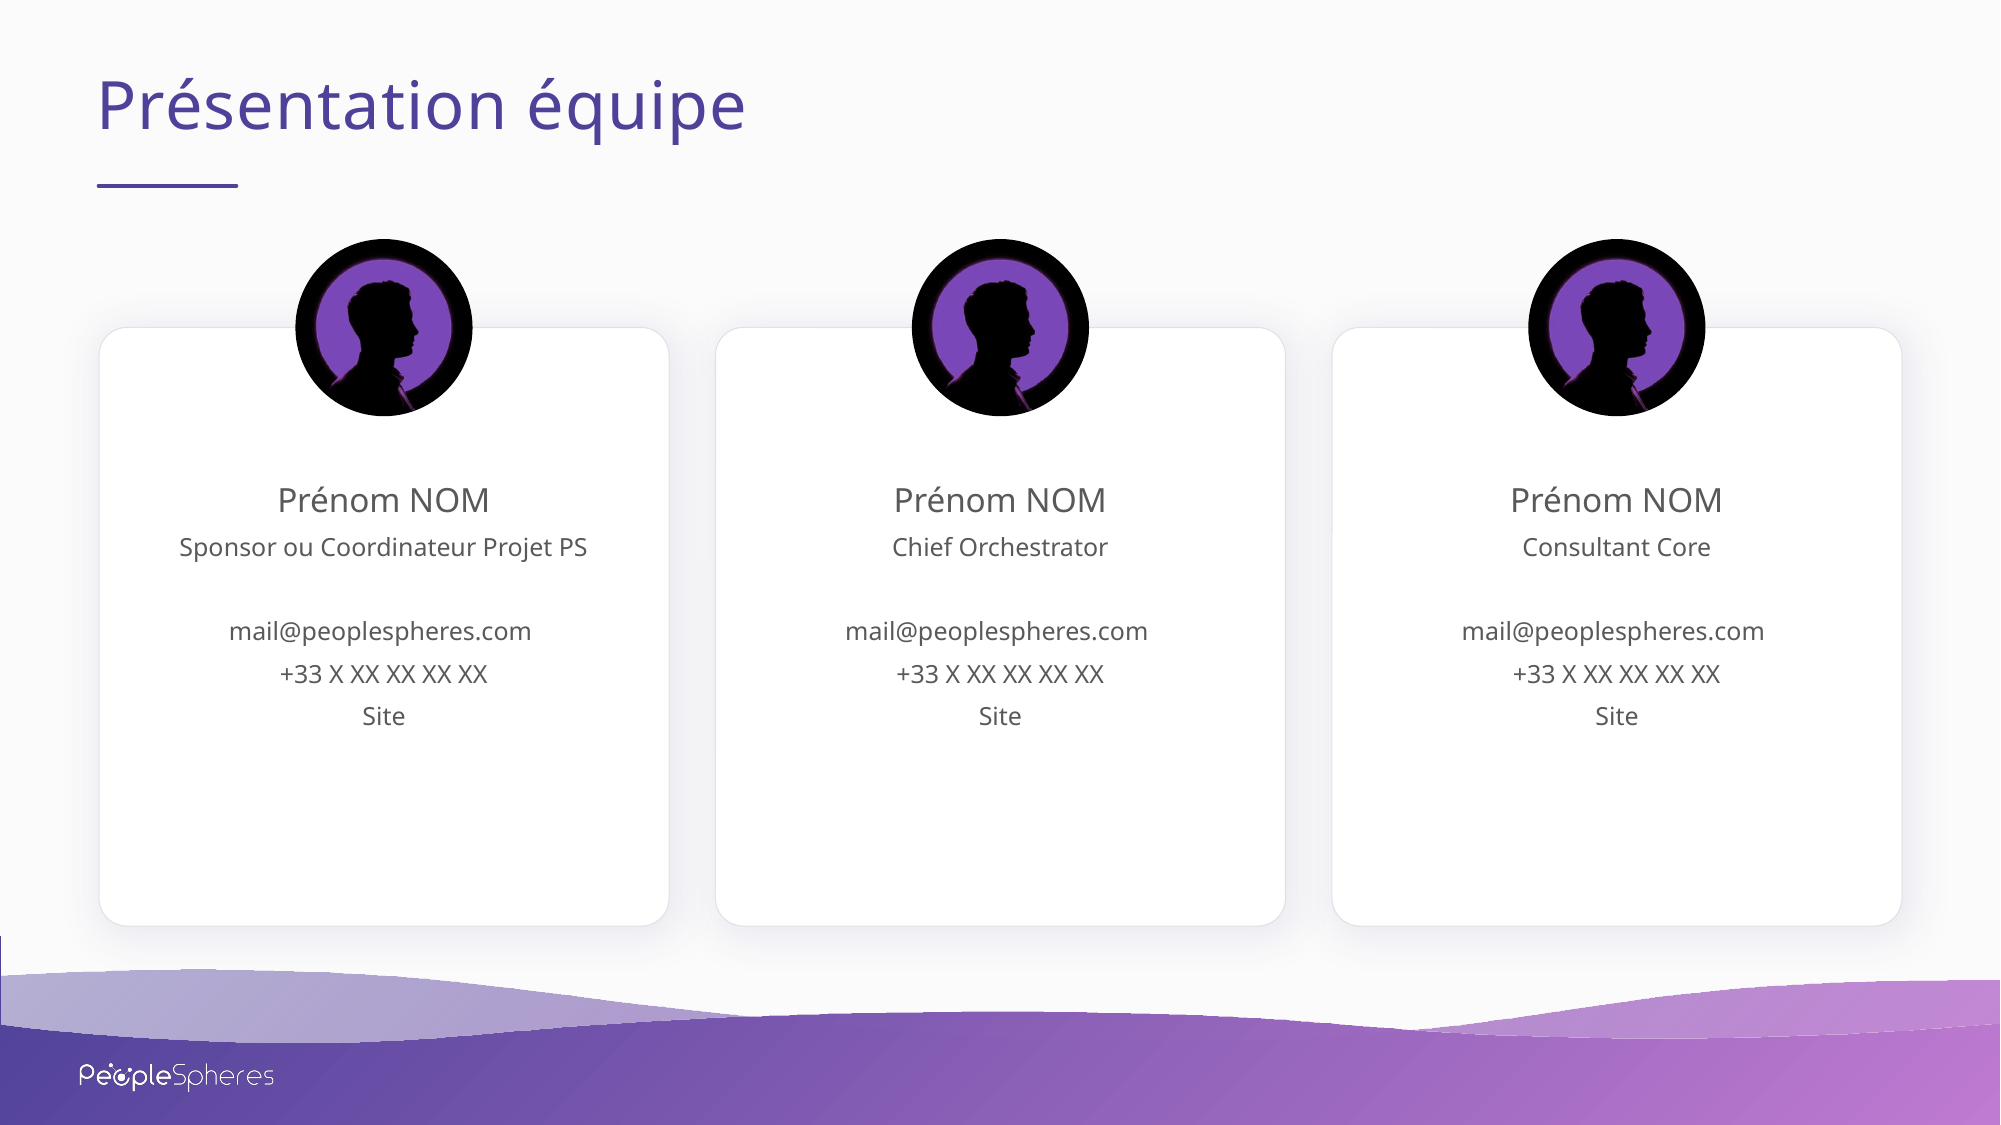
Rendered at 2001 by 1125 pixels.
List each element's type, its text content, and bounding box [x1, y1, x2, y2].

text_box Prénom NOM Sponsor ou Coordinateur Projet PS mail@peoplespheres.com +33 X XX XX XX XX Site [99, 327, 670, 927]
picture [295, 239, 473, 417]
text_box Prénom NOM Consultant Core mail@peoplespheres.com +33 X XX XX XX XX Site [1331, 327, 1902, 927]
title Présentation équipe [96, 71, 1595, 157]
picture [911, 239, 1090, 417]
picture [1528, 239, 1706, 417]
text_box Prénom NOM Chief Orchestrator mail@peoplespheres.com +33 X XX XX XX XX Site [715, 327, 1286, 927]
picture [79, 1063, 274, 1093]
